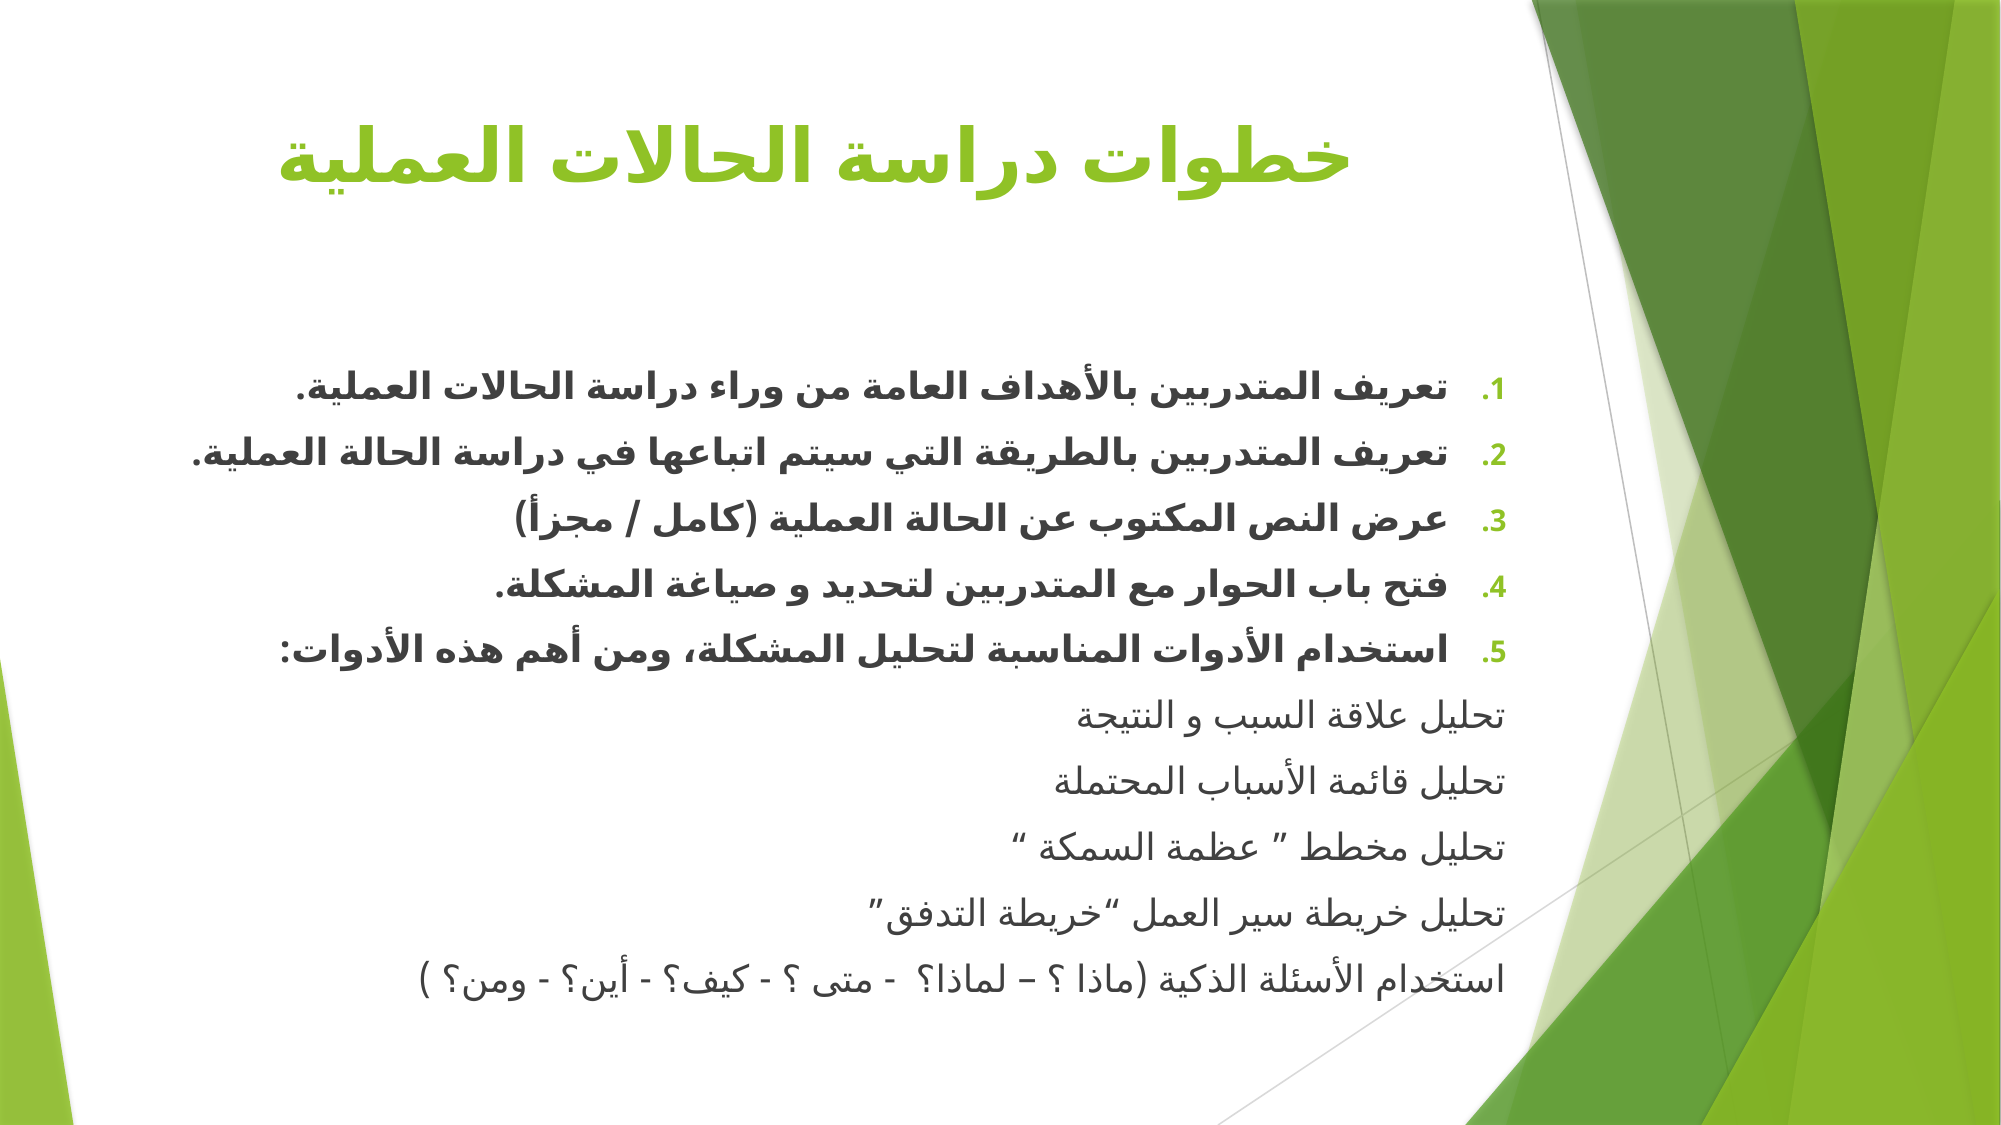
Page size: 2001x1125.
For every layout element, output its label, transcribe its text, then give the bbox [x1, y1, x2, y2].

title خطوات دراسة الحالات العملية [111, 99, 1522, 317]
list تعريف المتدربين بالأهداف العامة من وراء دراسة الحالات العملية. تعريف المتدربين بالطريقة التي سيتم اتباعها في دراسة الحالة العملية. عرض النص المكتوب عن الحالة العملية (كامل / مجزأ) فتح باب الحوار مع المتدربين لتحديد و صياغة المشكلة. استخدام الأدوات المناسبة لتحليل المشكلة، ومن أهم هذه الأدوات: تحليل علاقة السبب و النتيجة تحليل قائمة الأسباب المحتملة تحليل مخطط ” عظمة السمكة “ تحليل خريطة سير العمل “خريطة التدفق” استخدام الأسئلة الذكية (ماذا ؟ – لماذا؟ - متى ؟ - كيف؟ - أين؟ - ومن؟ ) [111, 354, 1522, 1022]
